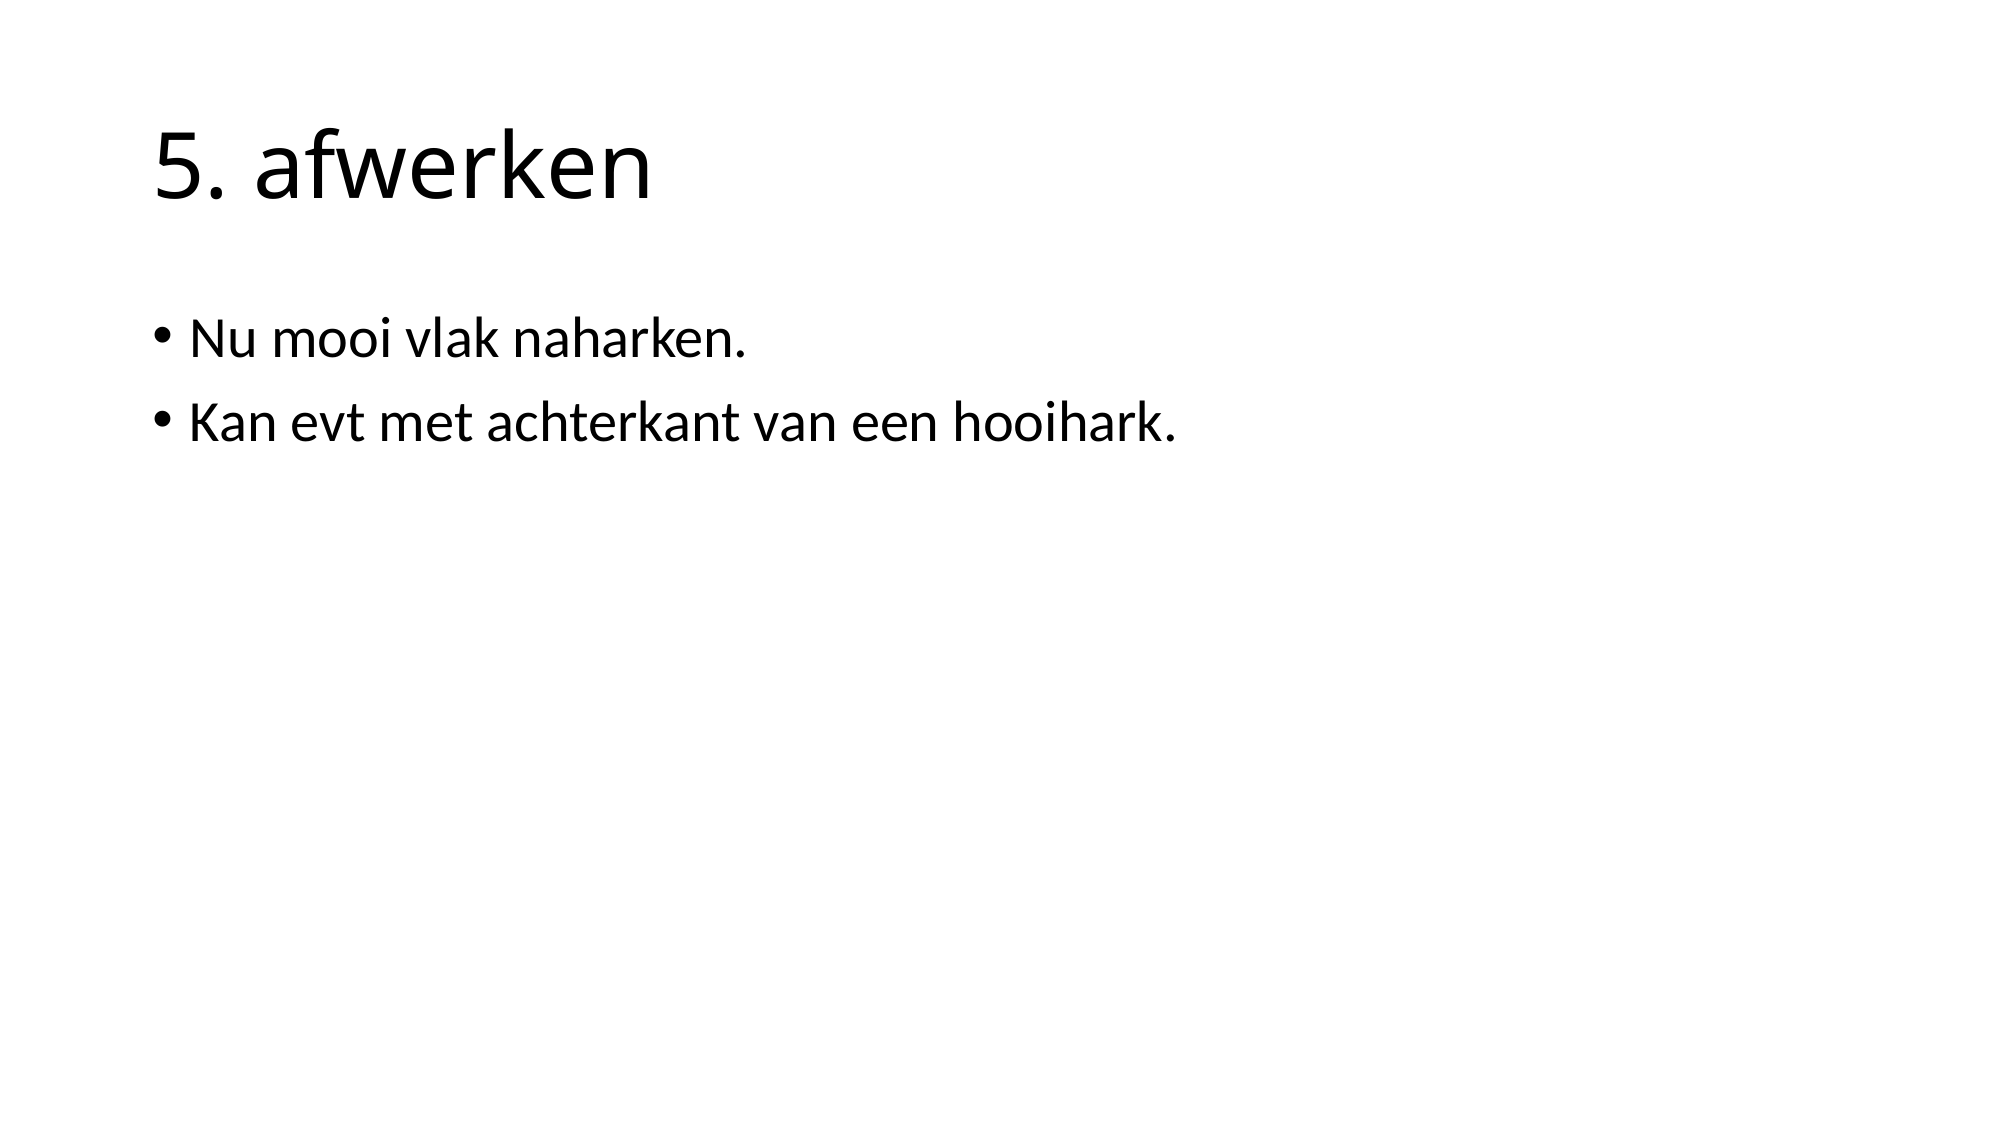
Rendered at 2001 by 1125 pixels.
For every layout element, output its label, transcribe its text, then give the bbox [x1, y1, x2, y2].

list Nu mooi vlak naharken. Kan evt met achterkant van een hooihark. [137, 299, 1863, 1014]
title 5. afwerken [137, 59, 1863, 278]
